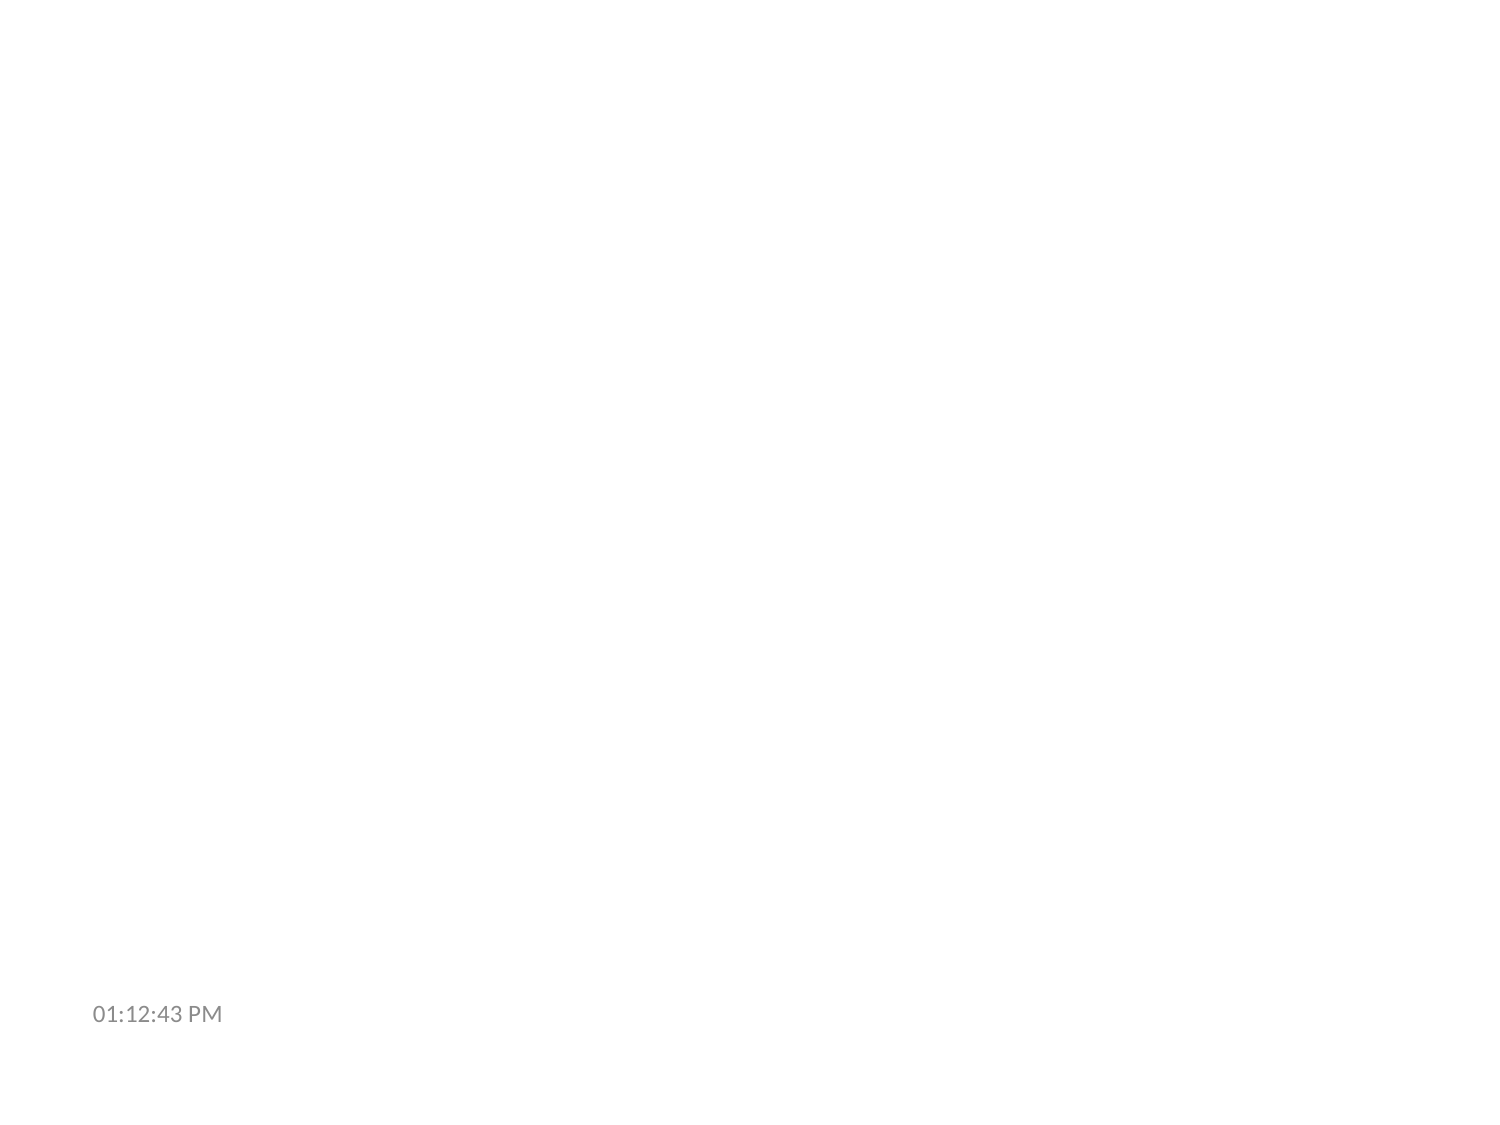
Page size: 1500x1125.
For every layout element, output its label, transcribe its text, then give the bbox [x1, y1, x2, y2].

text_box 3:35:09 PM [77, 982, 428, 1043]
